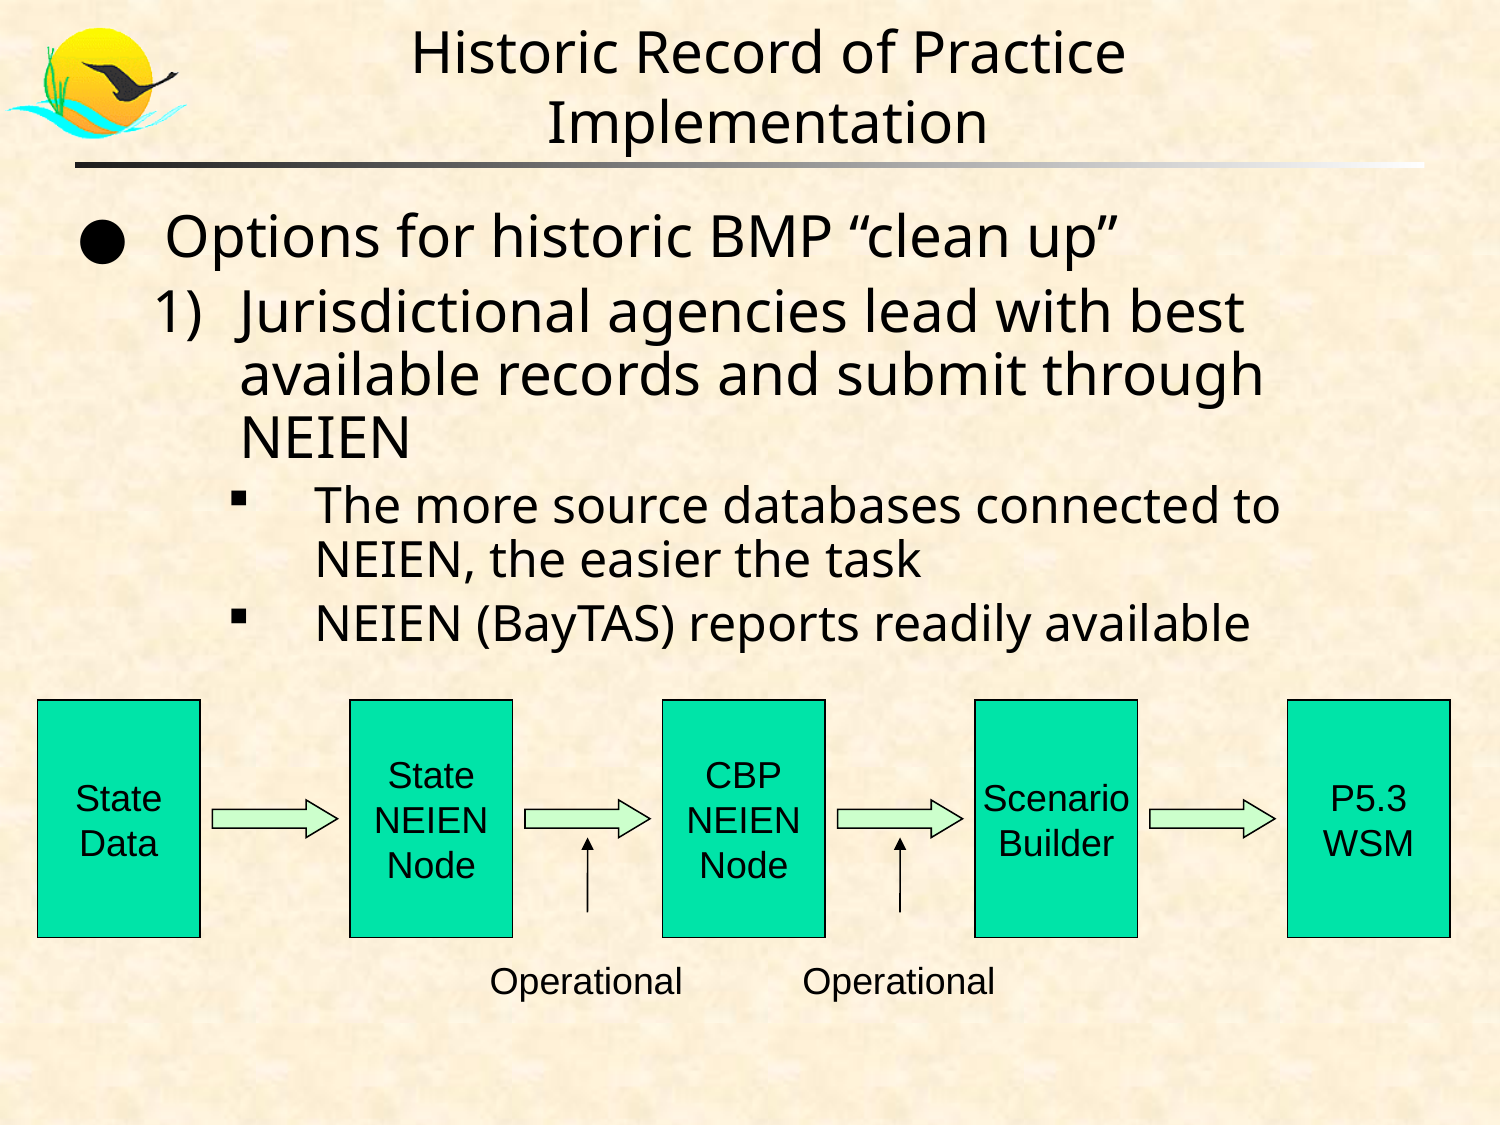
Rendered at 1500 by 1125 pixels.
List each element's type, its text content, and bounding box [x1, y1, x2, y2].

text_box [75, 162, 1425, 168]
text_box [837, 800, 963, 838]
title Historic Record of Practice Implementation [174, 37, 1363, 162]
text_box Scenario Builder [974, 699, 1138, 938]
text_box [893, 837, 907, 913]
text_box State Data [37, 699, 200, 938]
text_box [525, 800, 651, 838]
text_box [581, 837, 594, 913]
text_box [212, 800, 338, 838]
picture [0, 0, 1500, 1125]
text_box Operational [474, 949, 700, 1010]
text_box State NEIEN Node [349, 699, 513, 938]
text_box Operational [787, 949, 1013, 1010]
text_box CBP NEIEN Node [662, 699, 825, 938]
text_box [1149, 800, 1276, 838]
text_box P5.3 WSM [1287, 699, 1450, 938]
text_box [62, 199, 1463, 875]
